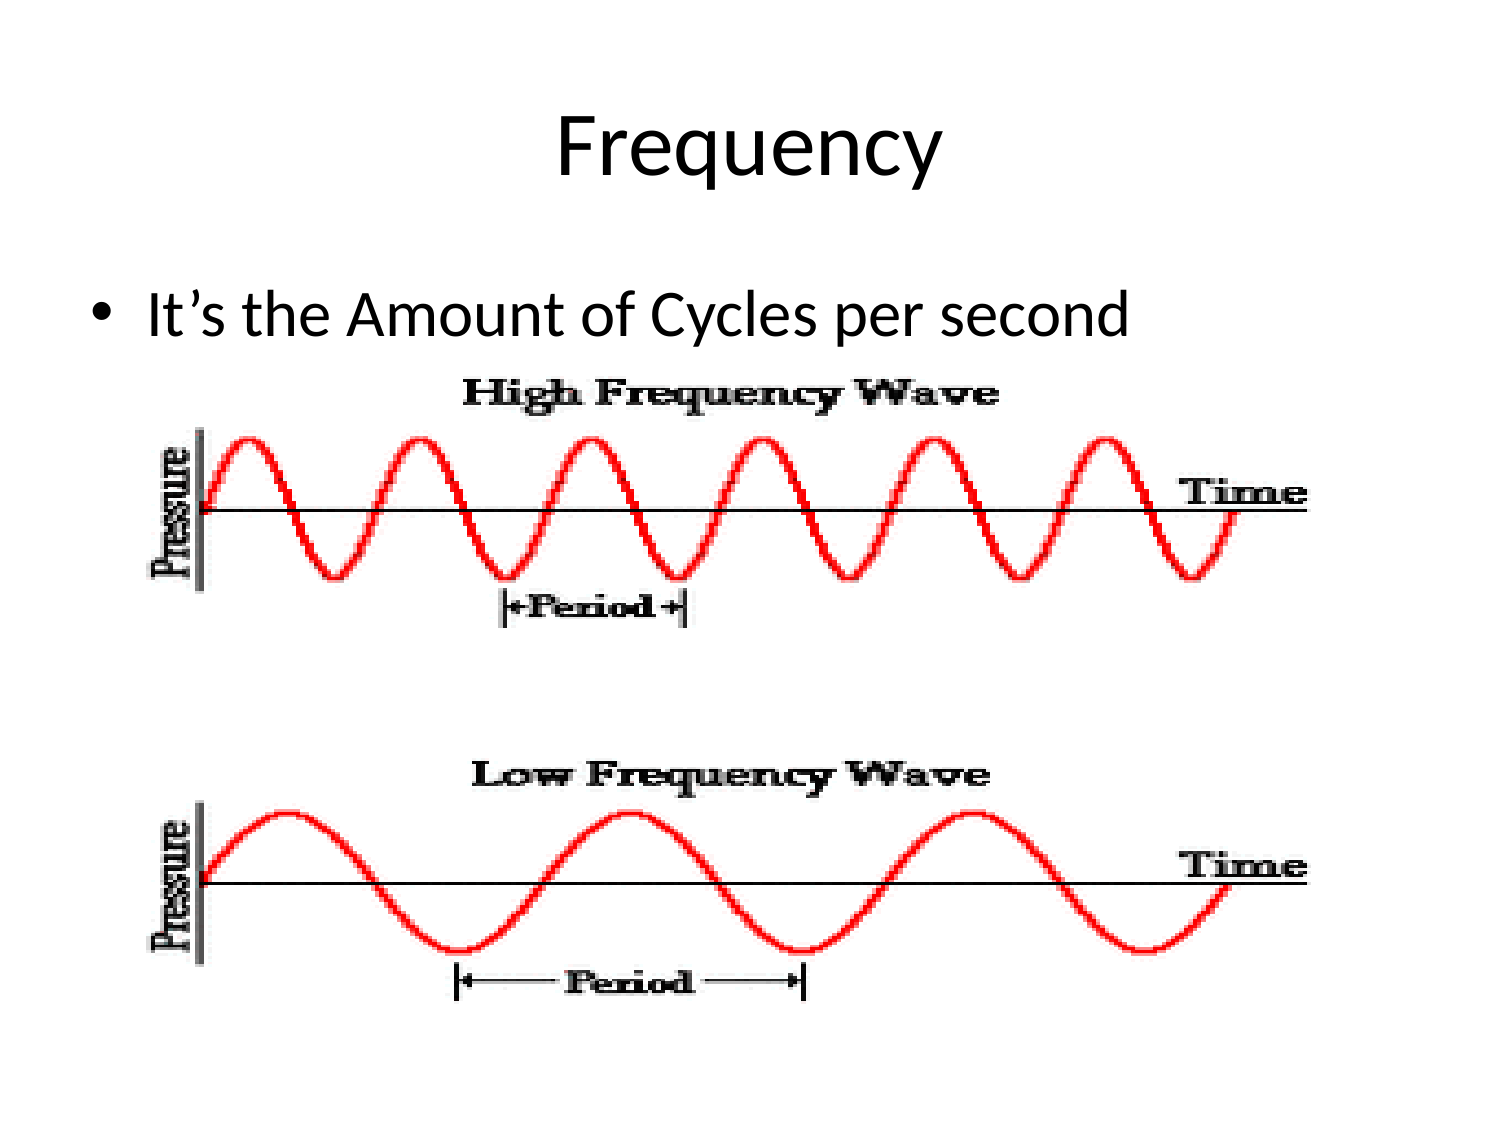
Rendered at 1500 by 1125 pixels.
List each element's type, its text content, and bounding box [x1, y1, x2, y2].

title Frequency [75, 45, 1425, 233]
list It’s the Amount of Cycles per second [75, 262, 1425, 375]
picture [124, 374, 1326, 1013]
